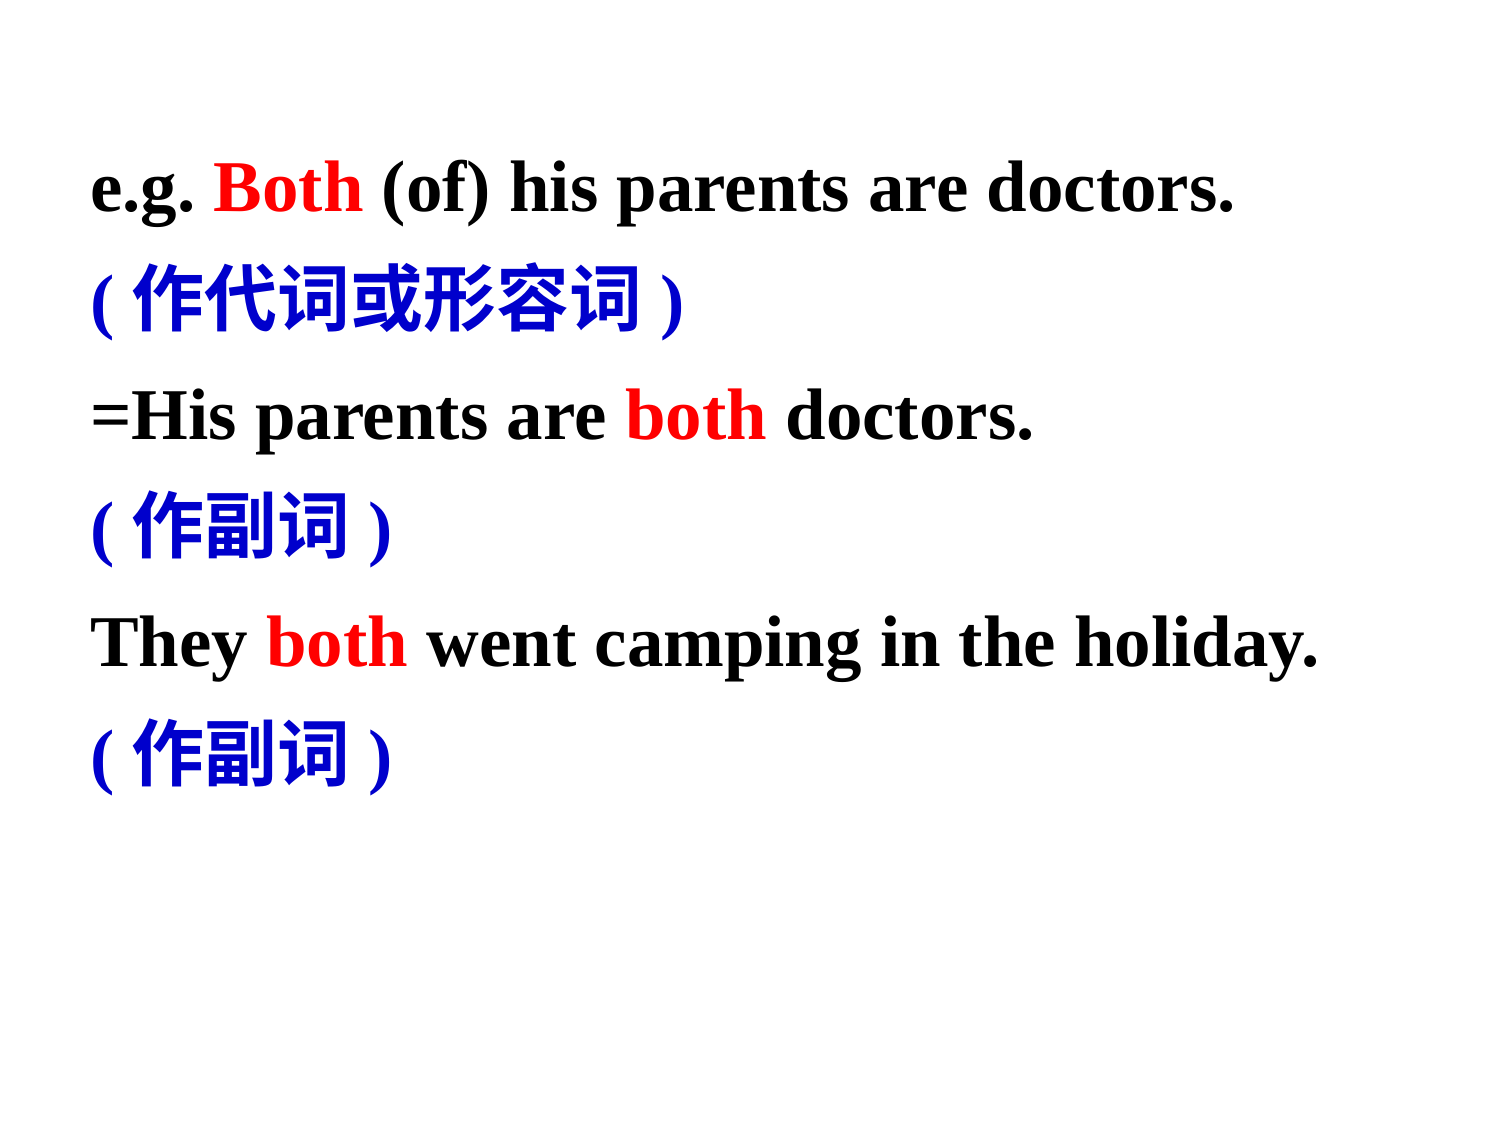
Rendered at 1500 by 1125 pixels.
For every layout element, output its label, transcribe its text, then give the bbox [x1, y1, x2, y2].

list e.g. Both (of) his parents are doctors. (作代词或形容词) =His parents are both doctors. (作副词) They both went camping in the holiday. (作副词) [75, 104, 1425, 858]
